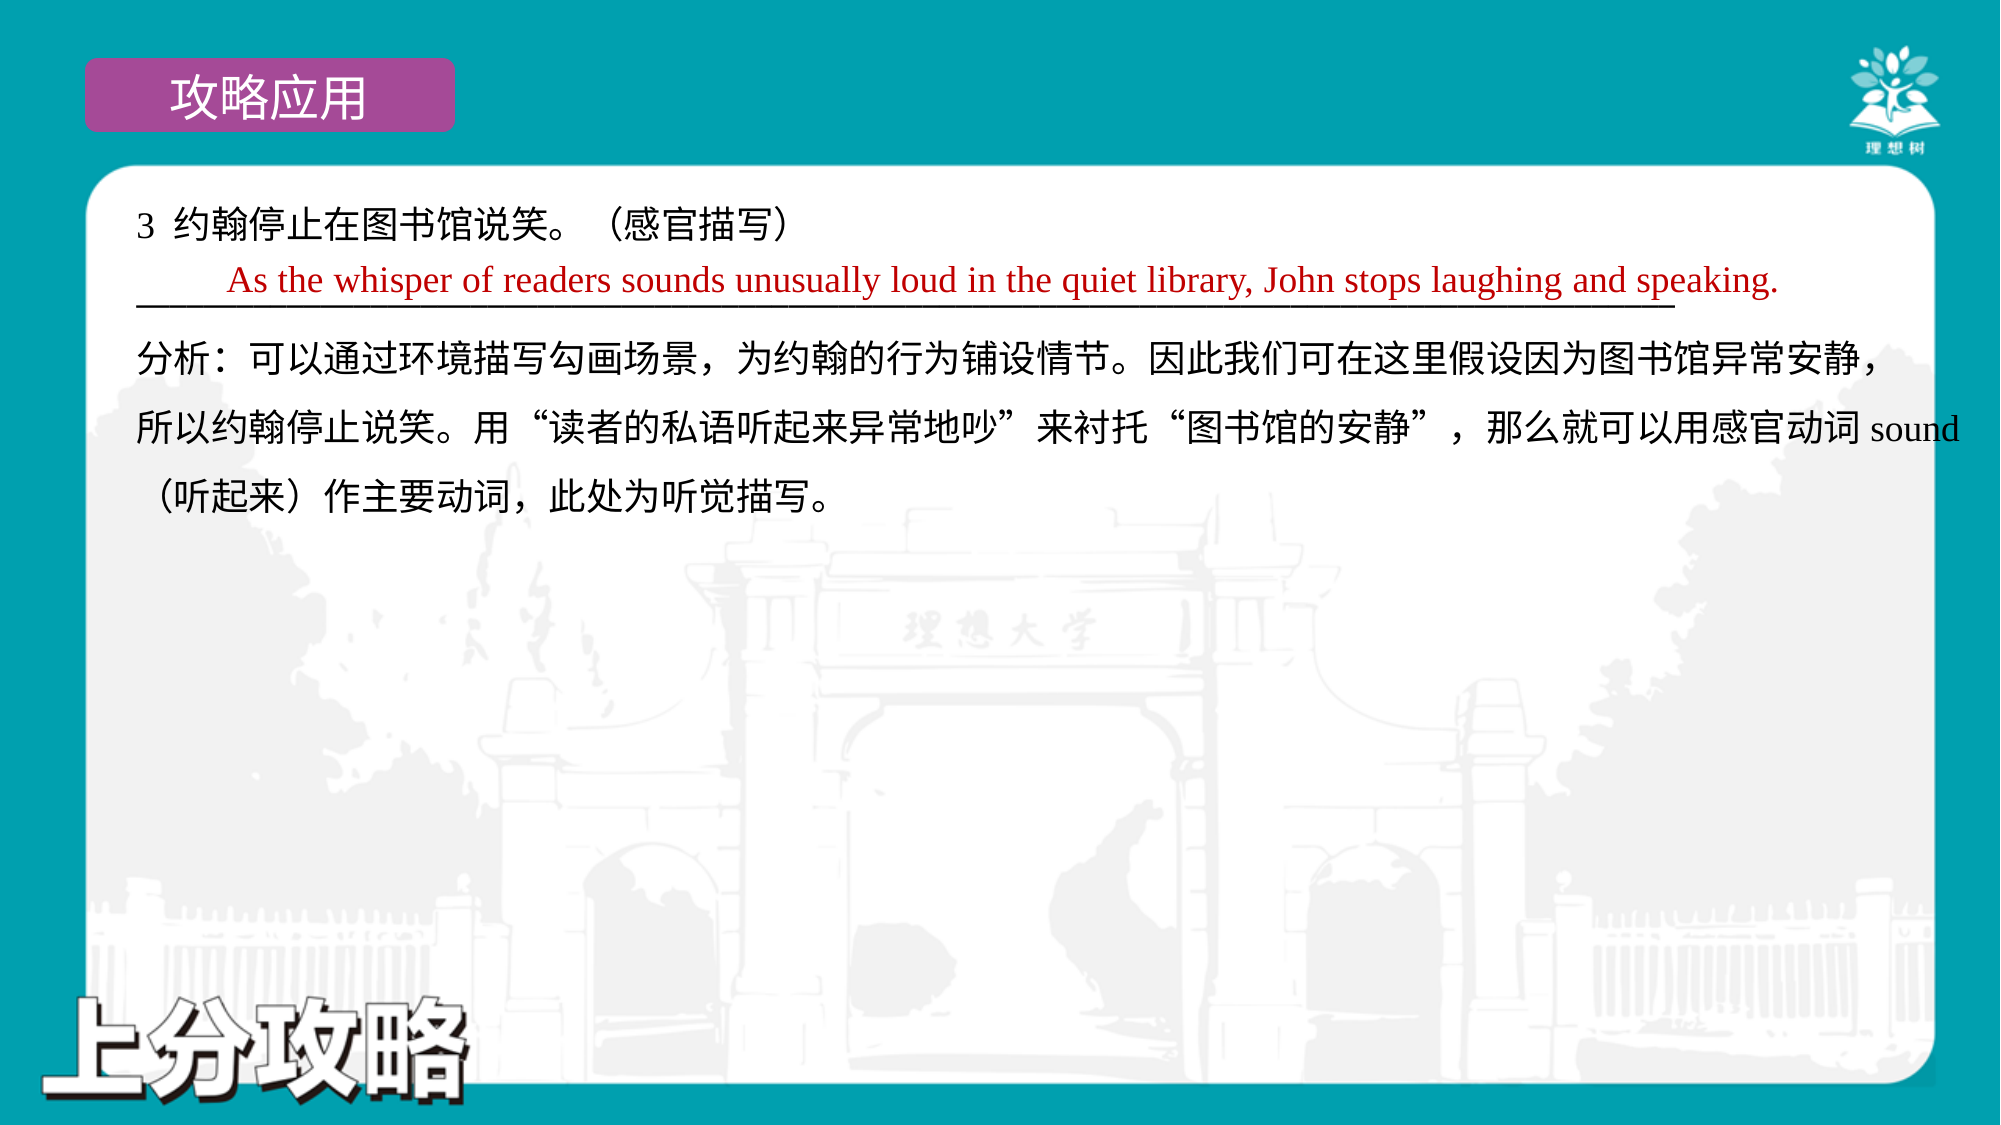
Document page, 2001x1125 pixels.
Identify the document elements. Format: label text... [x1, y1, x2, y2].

text_box 3 约翰停止在图书馆说笑。（感官描写） ____________________________________________________________________________________________ [136, 177, 1865, 304]
text_box As the whisper of readers sounds unusually loud in the quiet library, John stops laughing and speaking. [141, 235, 1865, 293]
picture [0, 0, 2000, 1125]
text_box 分析：可以通过环境描写勾画场景，为约翰的行为铺设情节。因此我们可在这里假设因为图书馆异常安静， 所以约翰停止说笑。用“读者的私语听起来异常地吵”来衬托“图书馆的安静”，那么就可以用感官动词sound （听起来）作主要动词，此处为听觉描写。 [136, 311, 1865, 507]
